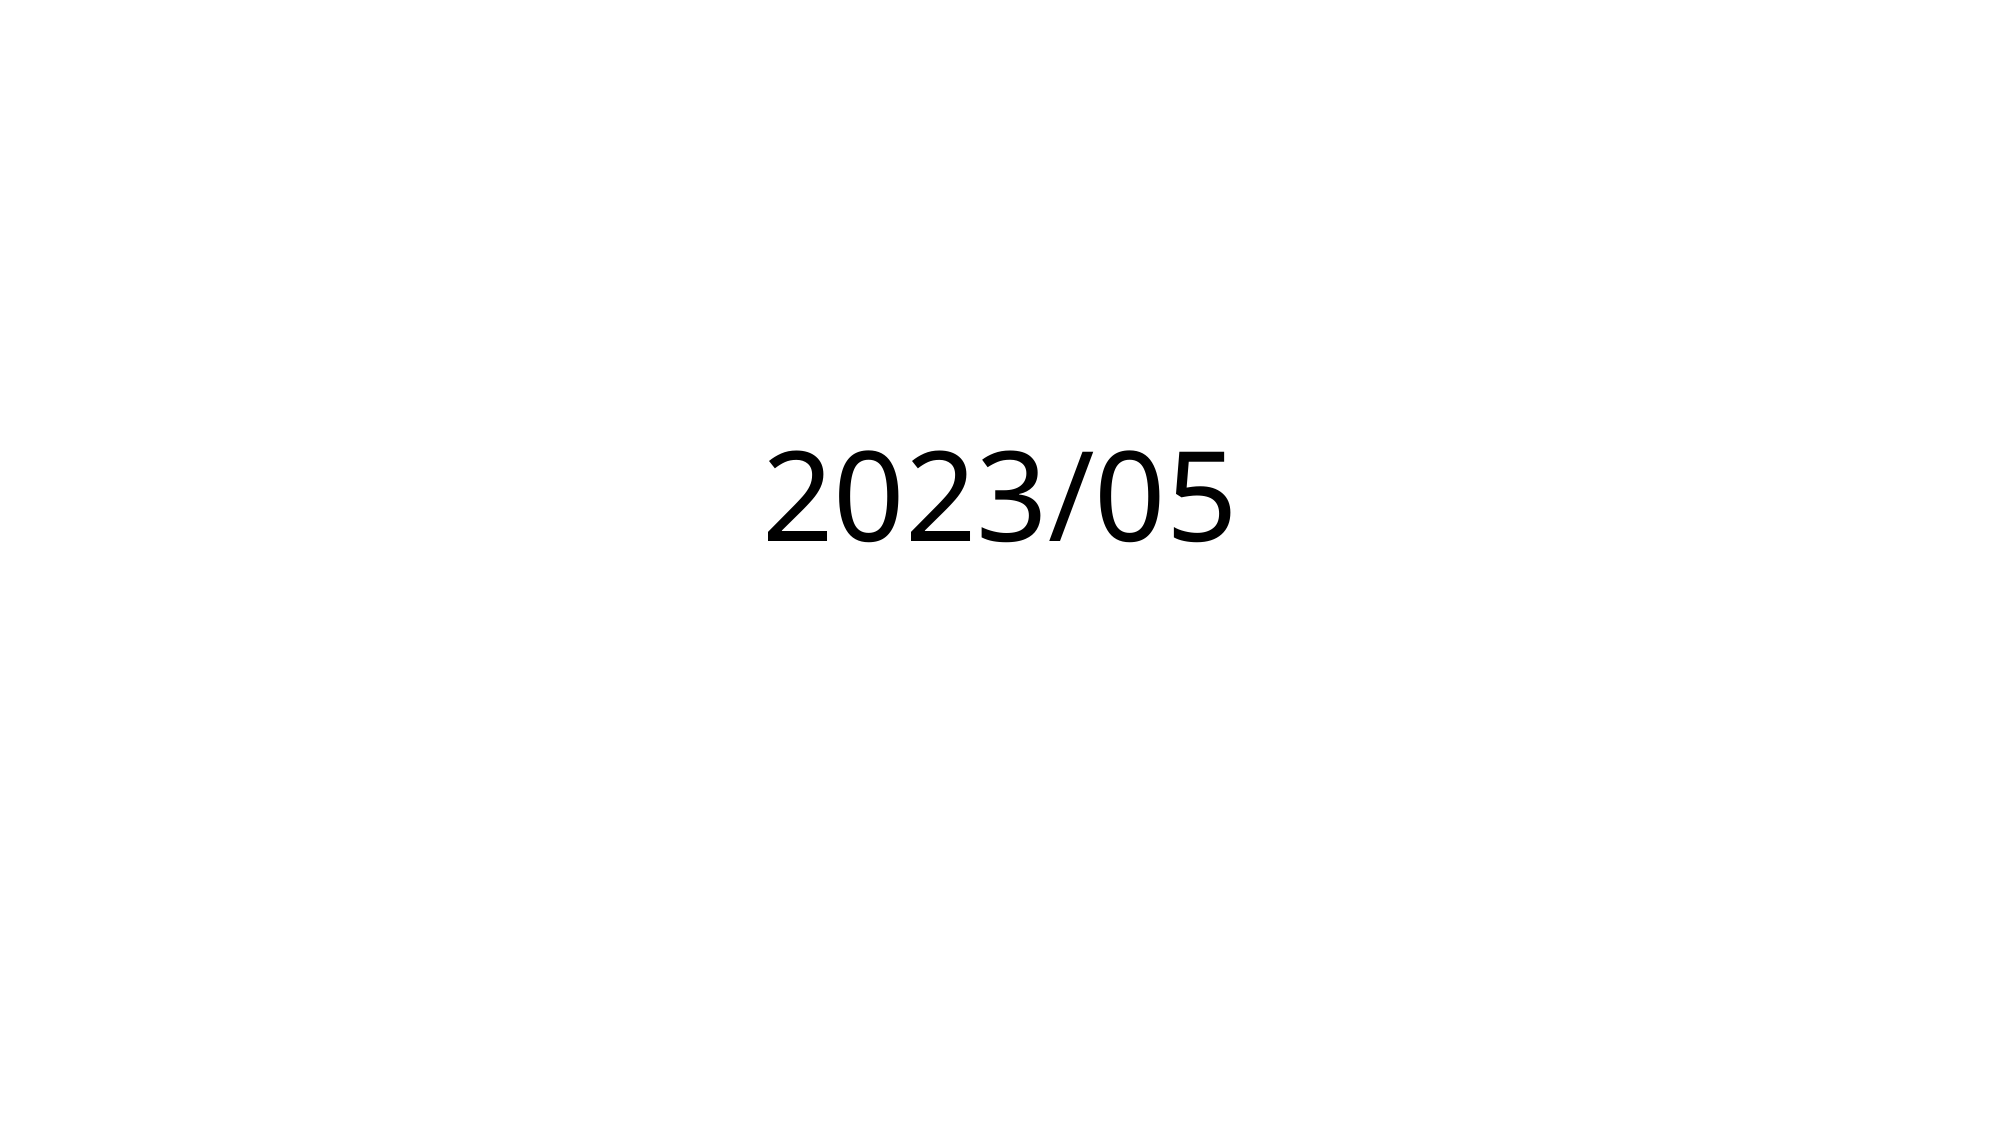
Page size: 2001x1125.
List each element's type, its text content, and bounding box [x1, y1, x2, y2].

title 2023/05 [249, 184, 1750, 576]
